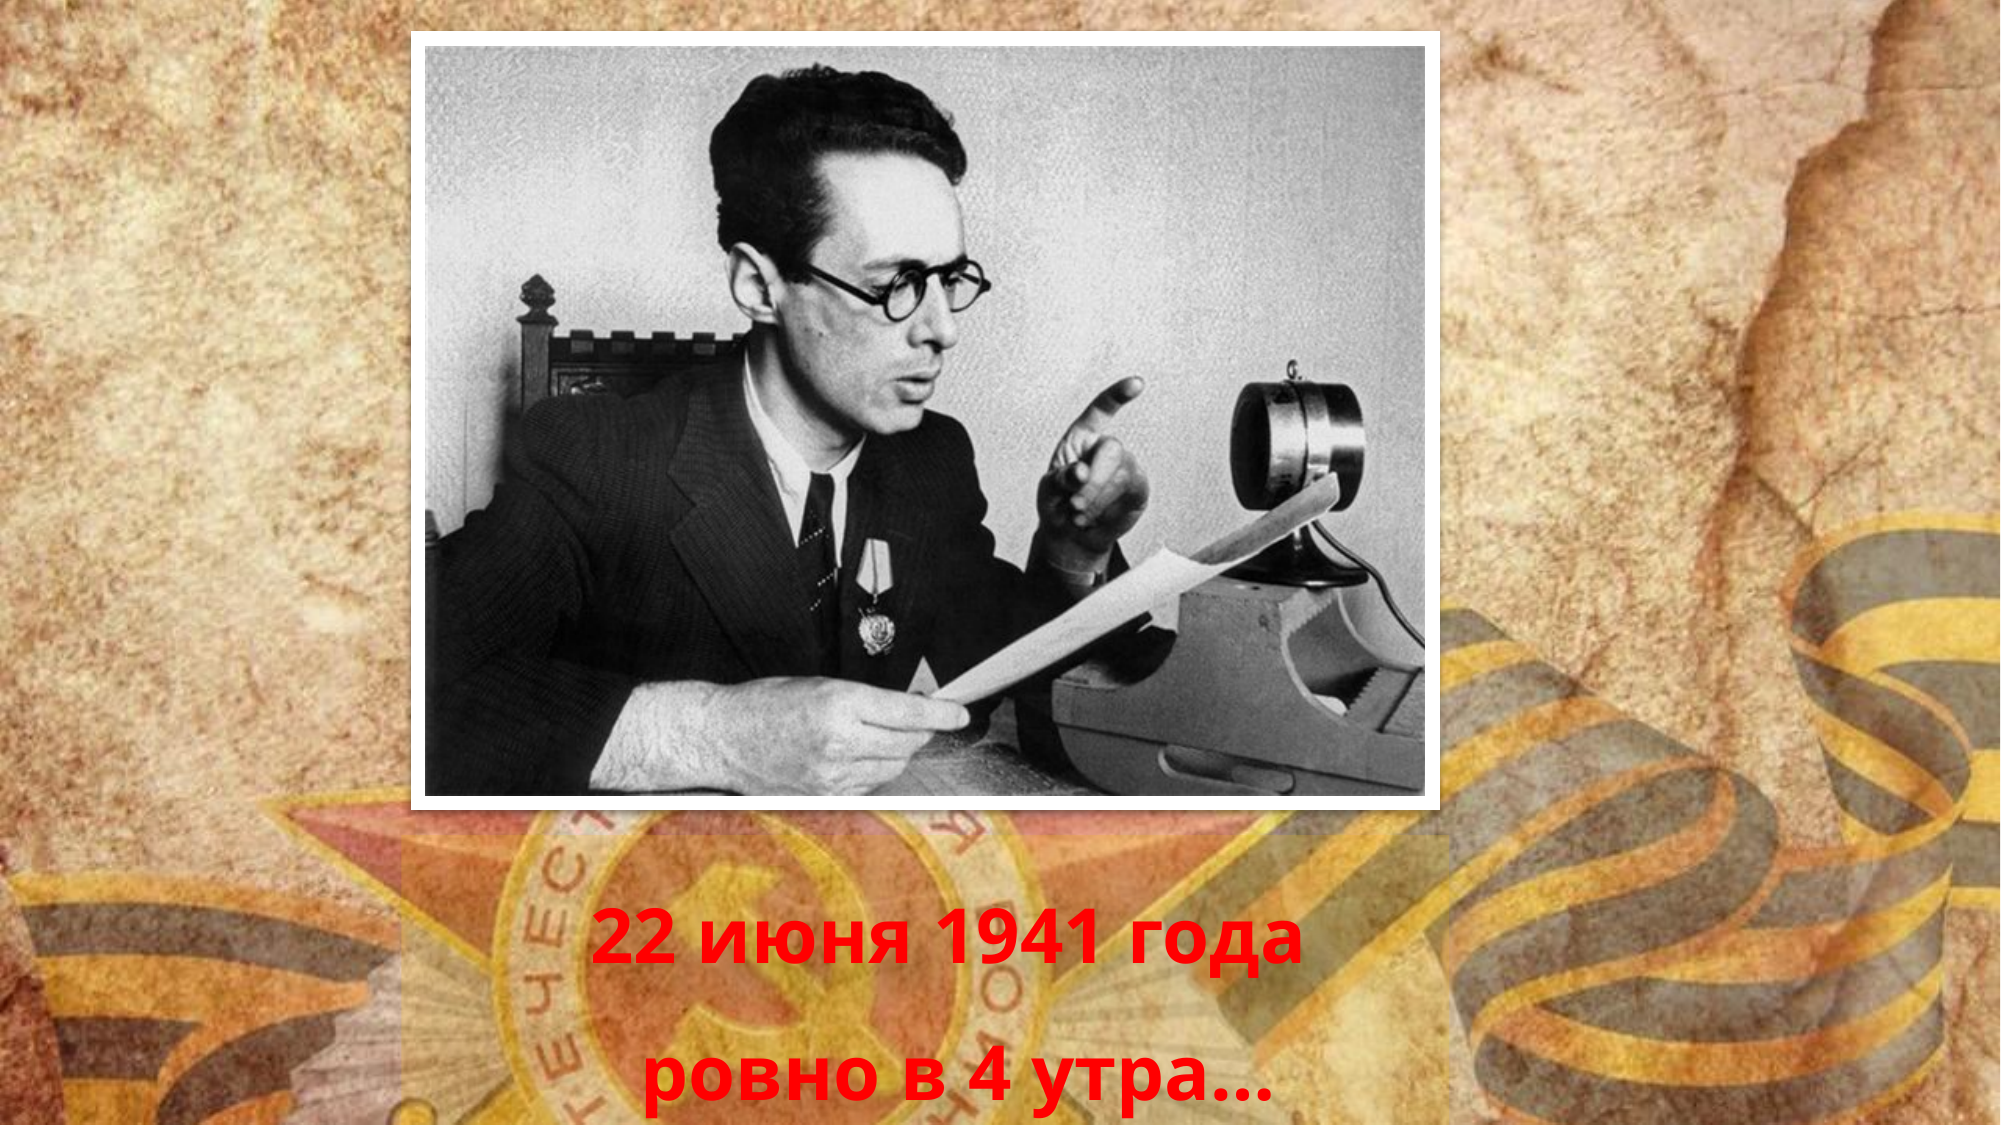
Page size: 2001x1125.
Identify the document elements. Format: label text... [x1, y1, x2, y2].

list 22 июня 1941 года ровно в 4 утра… [401, 835, 1450, 1125]
picture [0, 0, 2001, 1125]
